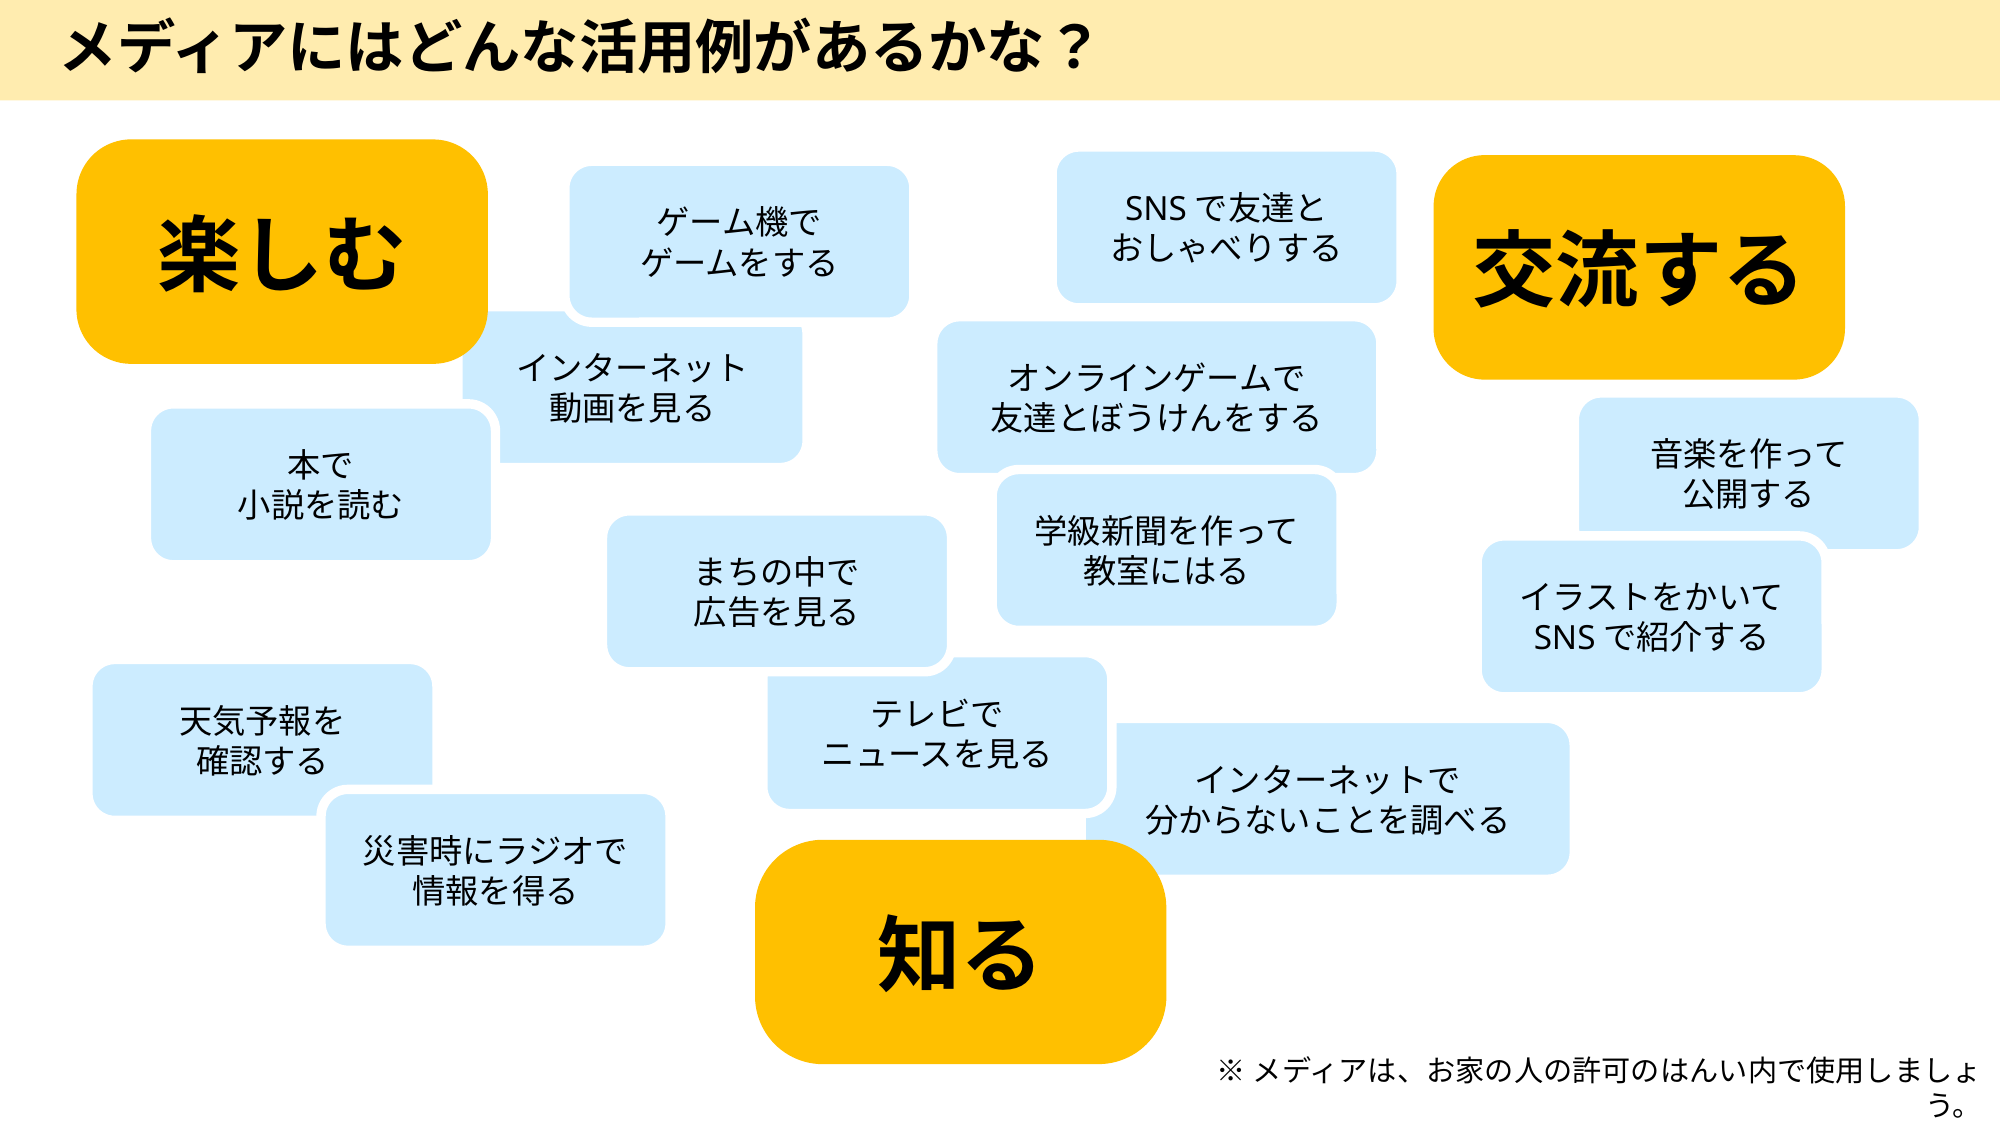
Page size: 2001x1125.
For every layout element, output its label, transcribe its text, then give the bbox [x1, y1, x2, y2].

text_box メディアにはどんな活用例があるかな？ [0, 0, 2000, 101]
text_box ※メディアは、お家の人の許可のはんい内で使用しましょう。 [1186, 1058, 1999, 1116]
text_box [75, 138, 1924, 1065]
